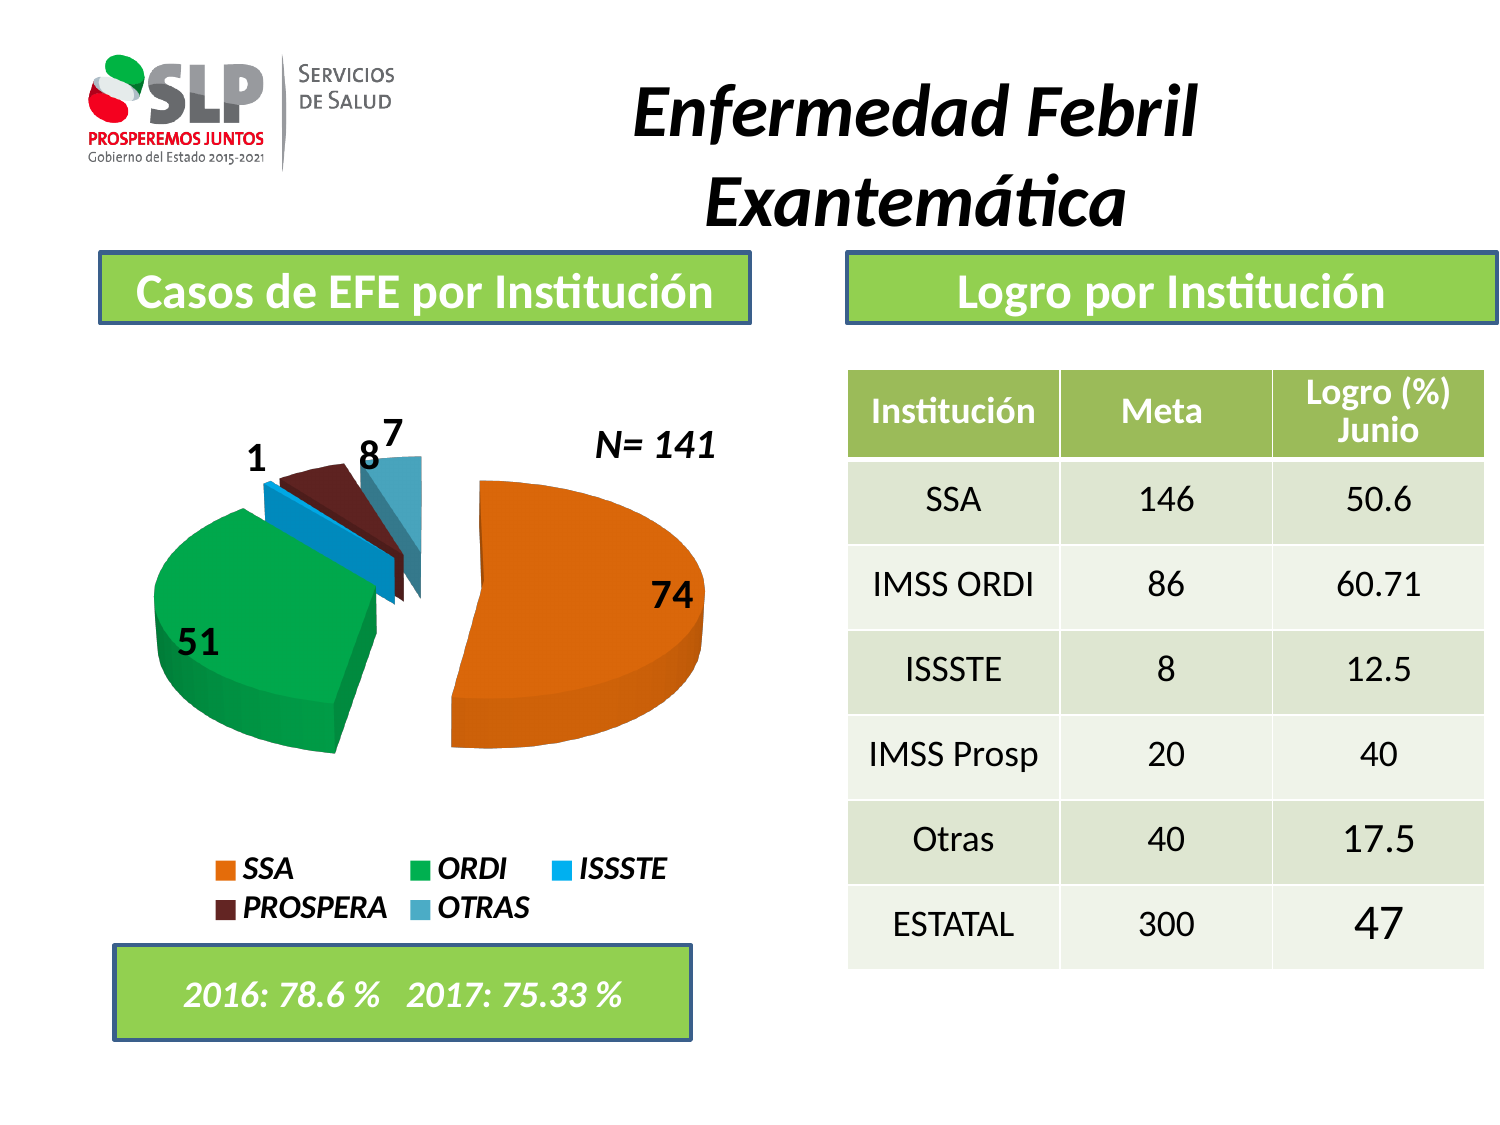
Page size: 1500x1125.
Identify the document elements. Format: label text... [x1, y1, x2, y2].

table_cell 40 [1061, 801, 1272, 884]
table_cell IMSS ORDI [848, 546, 1059, 629]
table_cell 17.5 [1273, 801, 1484, 884]
chart [67, 359, 816, 934]
table_header Logro (%) Junio [1273, 370, 1484, 457]
table_cell 20 [1061, 716, 1272, 799]
text_box Casos de EFE por Institución [98, 250, 752, 325]
text_box 2016: 78.6 % 2017: 75.33 % [112, 943, 693, 1042]
text_box Logro por Institución [845, 250, 1499, 325]
table_cell 50.6 [1273, 462, 1484, 544]
table_cell 146 [1061, 462, 1272, 544]
table_cell 300 [1061, 886, 1272, 969]
table_header Institución [848, 370, 1059, 457]
table_cell 12.5 [1273, 631, 1484, 714]
table_cell 60.71 [1273, 546, 1484, 629]
table_cell ESTATAL [848, 886, 1059, 969]
table_cell 47 [1273, 886, 1484, 969]
text_box Enfermedad Febril Exantemática [419, 54, 1414, 198]
table_cell 8 [1061, 631, 1272, 714]
picture [88, 54, 394, 172]
table_cell IMSS Prosp [848, 716, 1059, 799]
table_cell 40 [1273, 716, 1484, 799]
table_cell SSA [848, 462, 1059, 544]
table_cell 86 [1061, 546, 1272, 629]
table_cell ISSSTE [848, 631, 1059, 714]
table_cell Otras [848, 801, 1059, 884]
table_header Meta [1061, 370, 1272, 457]
